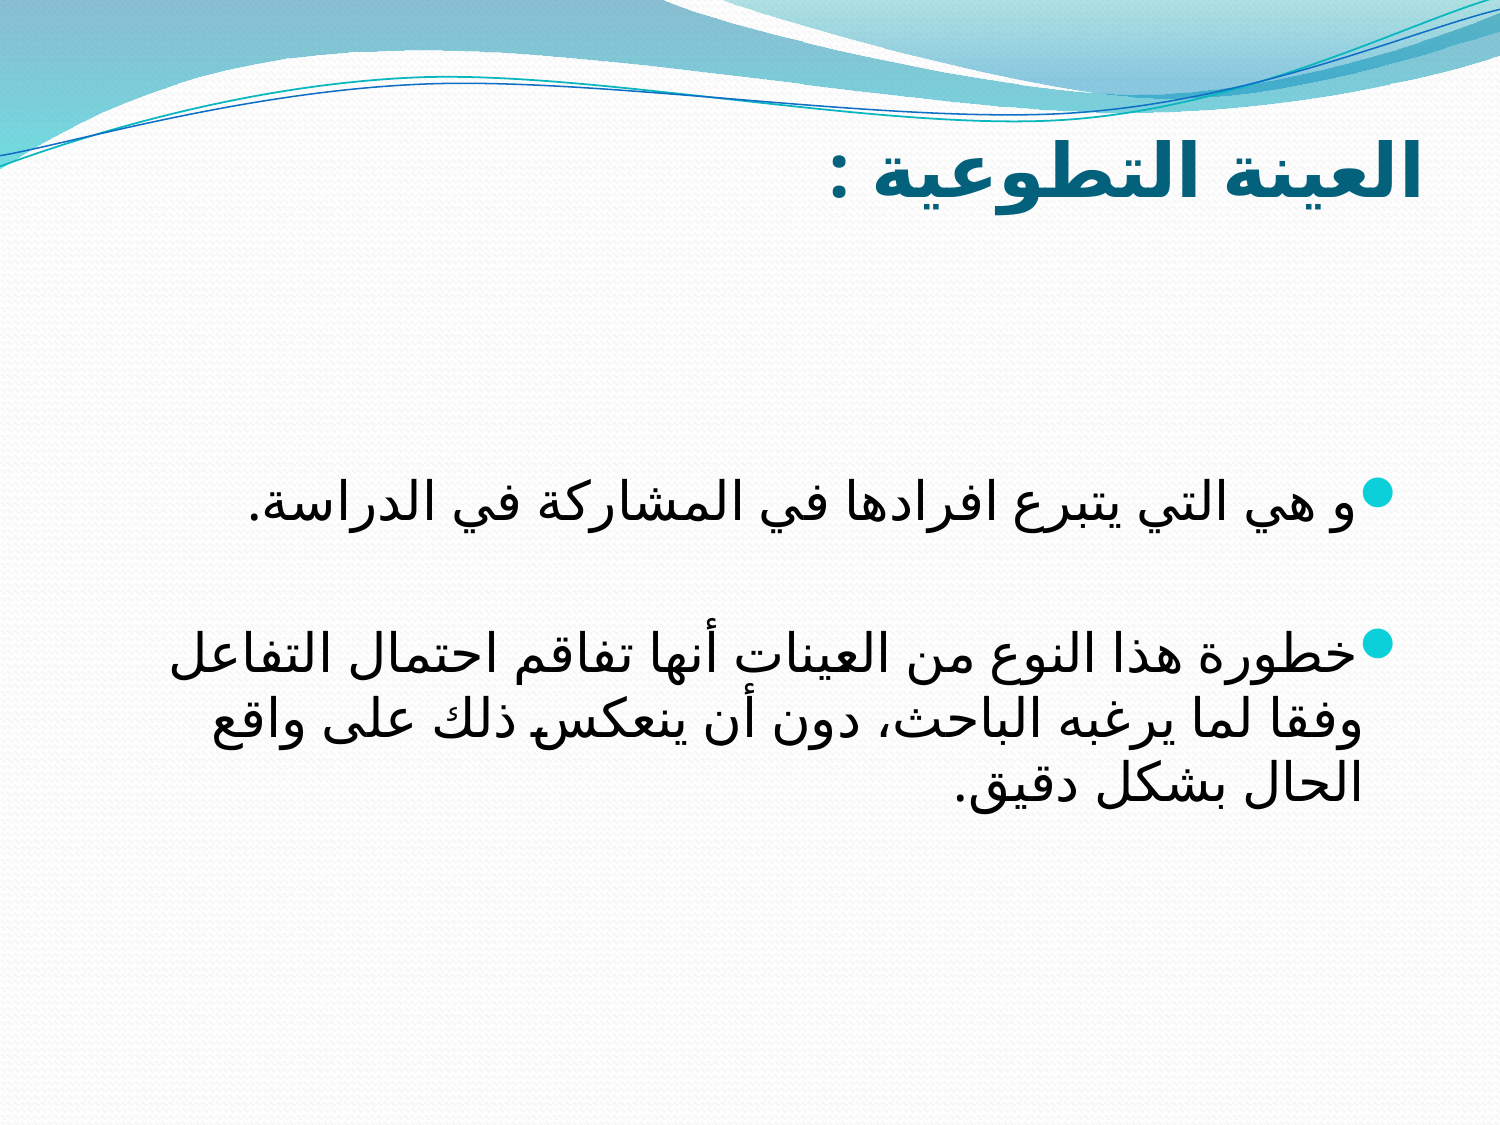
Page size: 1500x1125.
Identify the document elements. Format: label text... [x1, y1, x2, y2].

list و هي التي يتبرع افرادها في المشاركة في الدراسة. خطورة هذا النوع من العينات أنها تفاقم احتمال التفاعل وفقا لما يرغبه الباحث، دون أن ينعكس ذلك على واقع الحال بشكل دقيق. [75, 317, 1425, 1038]
title العينة التطوعية : [75, 115, 1425, 303]
